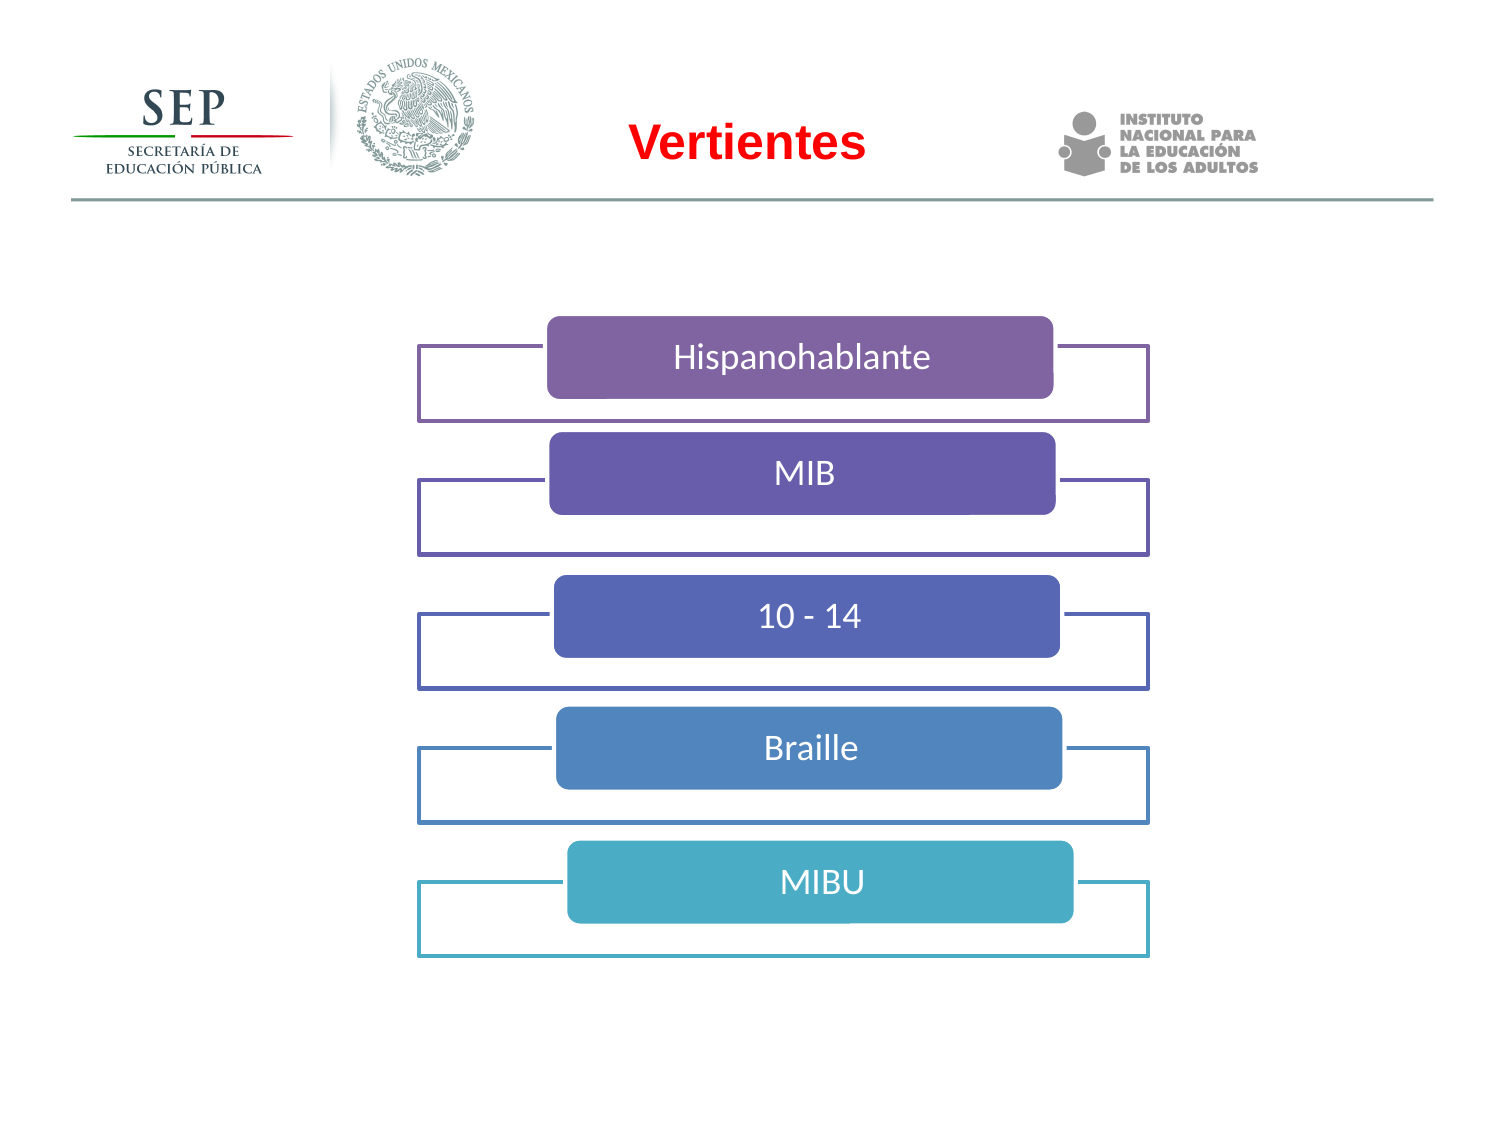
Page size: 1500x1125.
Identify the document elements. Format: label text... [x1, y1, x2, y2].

picture [71, 0, 1494, 1125]
text_box Vertientes [613, 101, 893, 177]
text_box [418, 296, 1149, 964]
